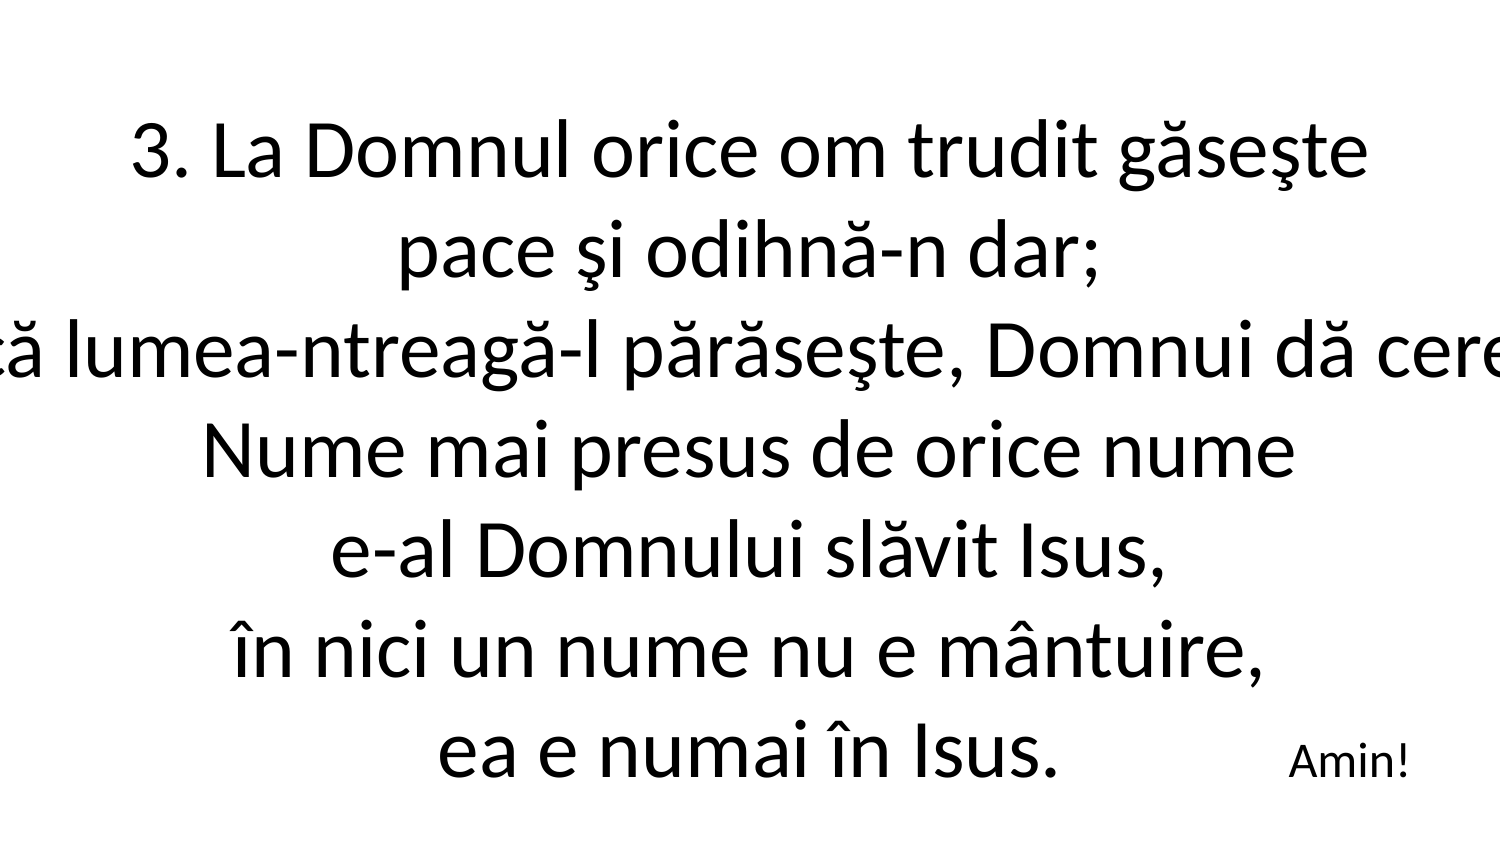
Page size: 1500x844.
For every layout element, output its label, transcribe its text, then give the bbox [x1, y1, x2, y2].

text_box 3. La Domnul orice om trudit găseşte pace şi odihnă-n dar; chiar dacă lumea-ntreagă-l părăseşte, Domnu­i dă cerescul har. Nume mai presus de orice nume e-al Domnului slăvit Isus, în nici un nume nu e mântuire, ea e numai în Isus. [0, 42, 1500, 802]
text_box Amin! [1273, 674, 1427, 795]
